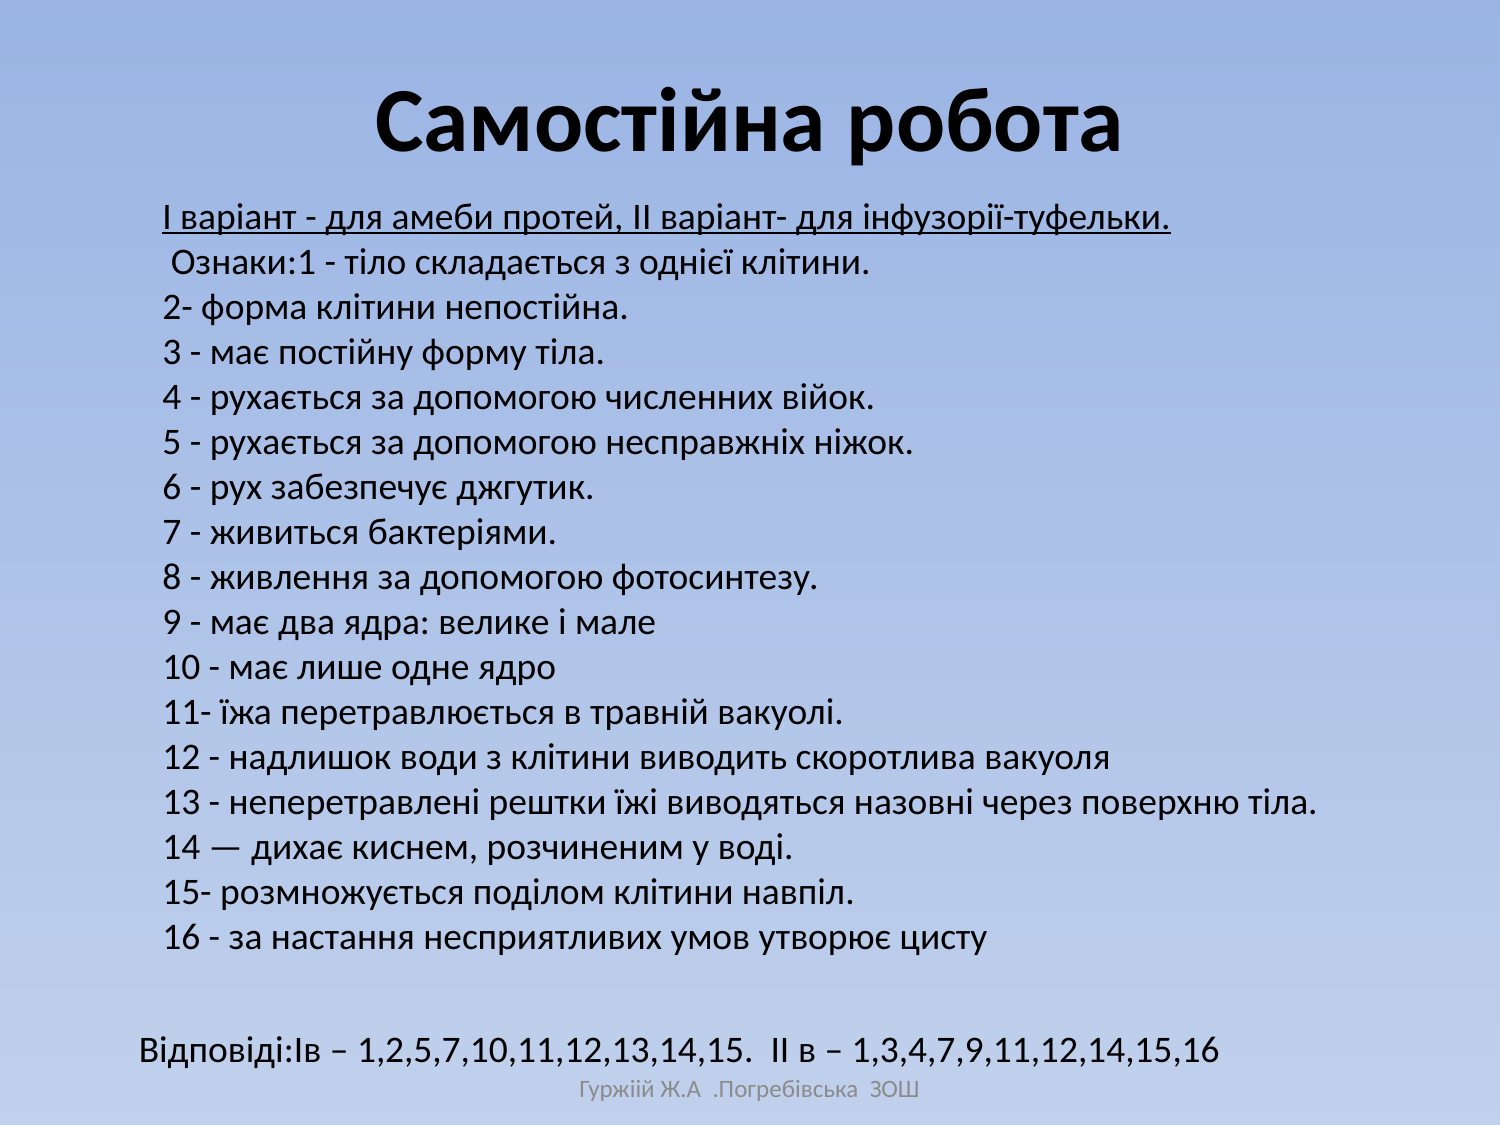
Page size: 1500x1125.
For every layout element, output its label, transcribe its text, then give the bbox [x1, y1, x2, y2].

footer Гуржіій Ж.А .Погребівська ЗОШ [512, 1078, 988, 1103]
text_box Відповіді:Ів – 1,2,5,7,10,11,12,13,14,15. ІІ в – 1,3,4,7,9,11,12,14,15,16 [123, 1017, 1412, 1078]
title Самостійна робота [75, 45, 1425, 185]
text_box I варіант - для амеби протей, II варіант- для інфузорії-туфельки. Ознаки:1 - тіло складається з однієї клітини. 2- форма клітини непостійна. 3 - має постійну форму тіла. 4 - рухається за допомогою численних війок. 5 - рухається за допомогою несправжніх ніжок. 6 - рух забезпечує джгутик. 7 - живиться бактеріями. 8 - живлення за допомогою фотосинтезу. 9 - має два ядра: велике і мале 10 - має лише одне ядро 11- їжа перетравлюється в травній вакуолі. 12 - надлишок води з клітини виводить скоротлива вакуоля 13 - неперетравлені рештки їжі виводяться назовні через поверхню тіла. 14 — дихає киснем, розчиненим у воді. 15- розмножується поділом клітини навпіл. 16 - за настання несприятливих умов утворює цисту [147, 184, 1435, 965]
